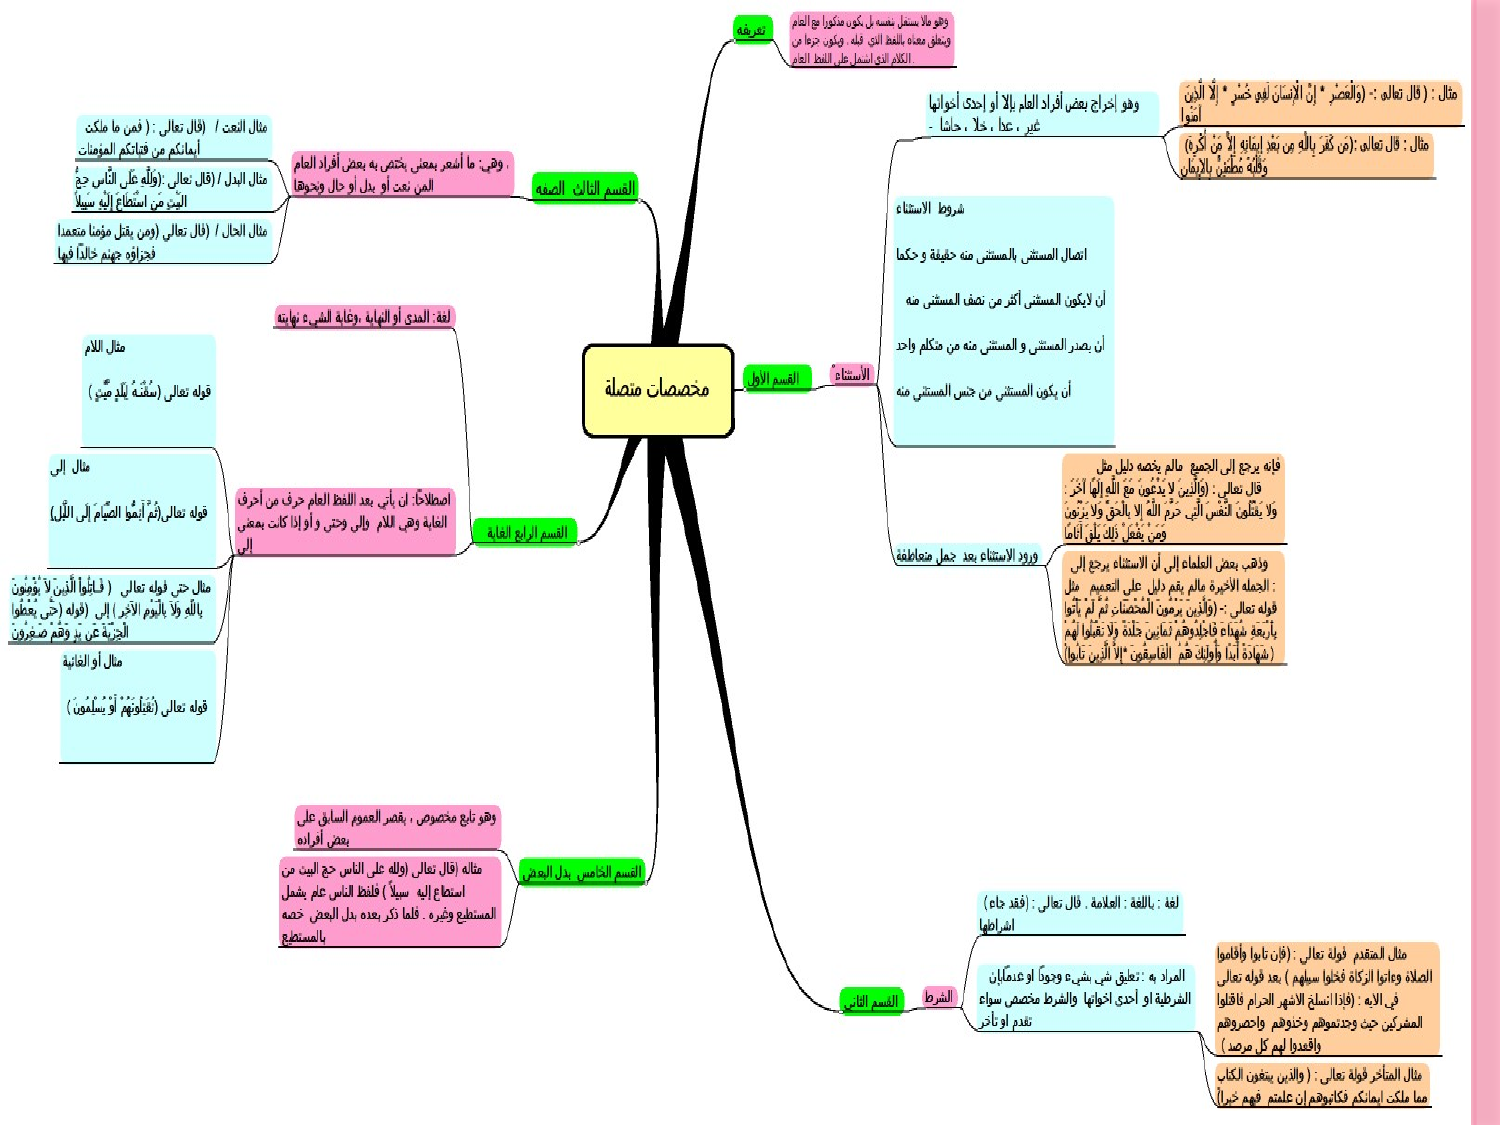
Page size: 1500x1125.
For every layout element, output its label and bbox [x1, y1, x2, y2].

list [0, 0, 1472, 1125]
